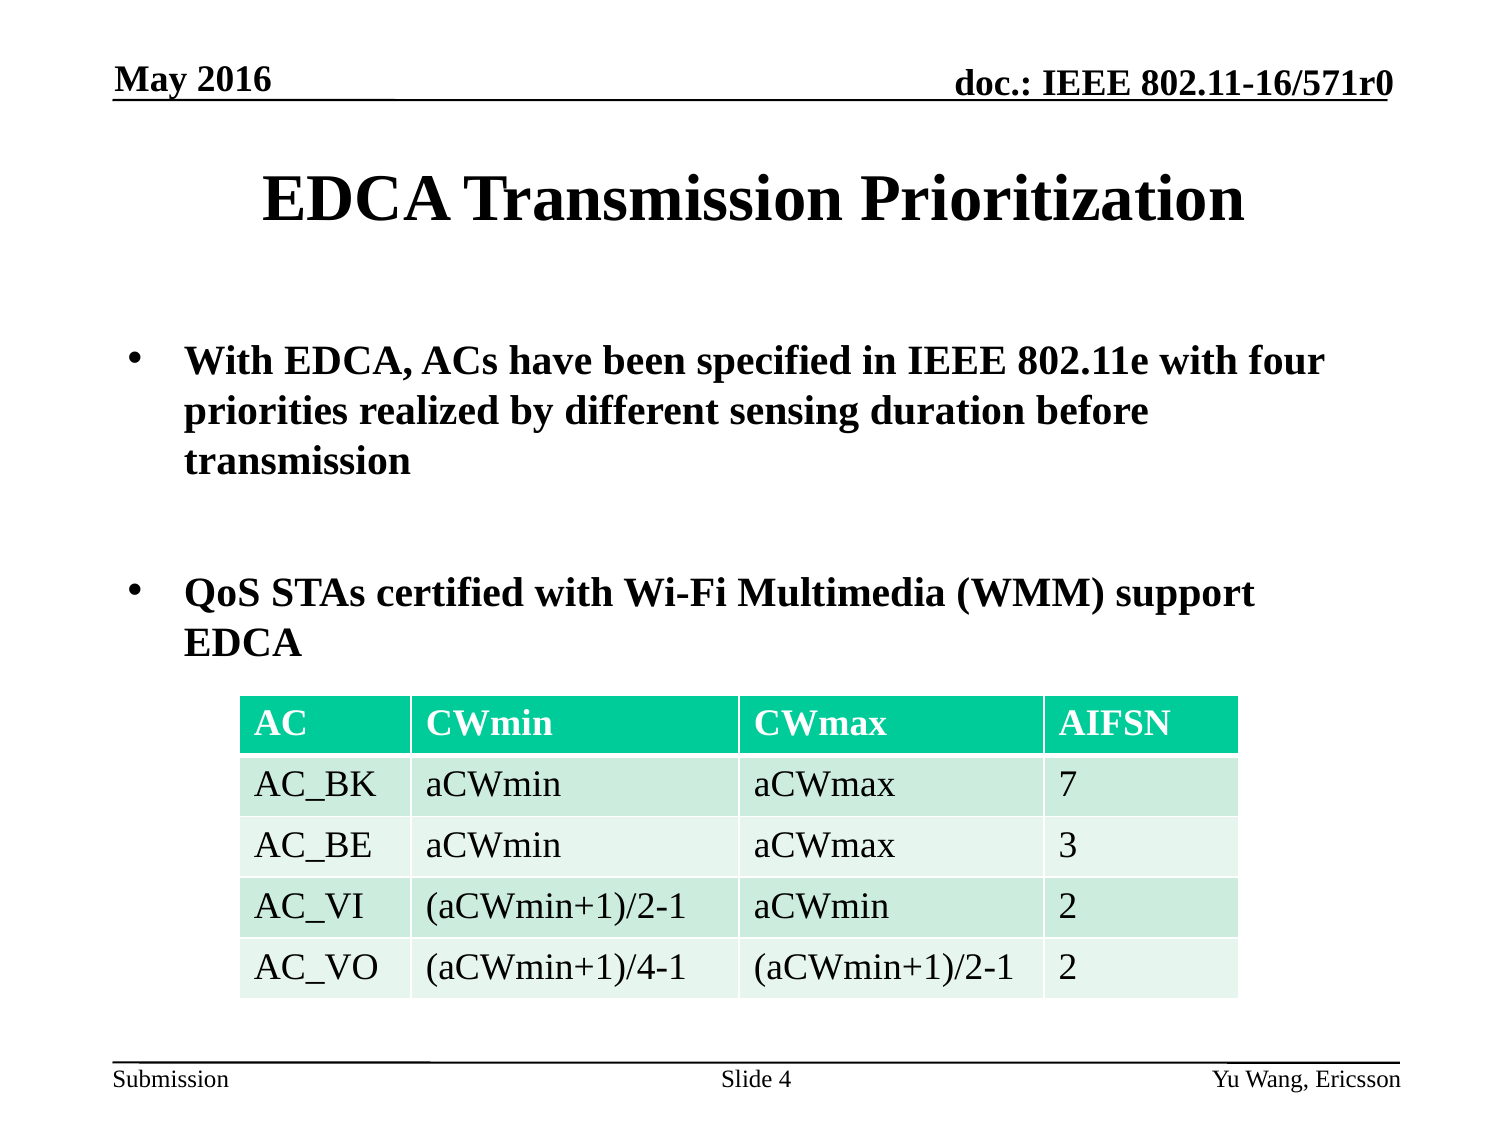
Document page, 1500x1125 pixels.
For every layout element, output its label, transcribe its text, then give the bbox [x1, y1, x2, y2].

table_cell aCWmin [412, 758, 738, 816]
table_cell aCWmin [412, 817, 738, 876]
table_cell AC_BE [240, 817, 410, 876]
title EDCA Transmission Prioritization [116, 105, 1393, 282]
table_header CWmax [740, 696, 1043, 753]
table_cell (aCWmin+1)/2-1 [412, 878, 738, 937]
table_cell aCWmax [740, 817, 1043, 876]
table_cell aCWmin [740, 878, 1043, 937]
footer Yu Wang, Ericsson [902, 1061, 1402, 1093]
table_header AC [240, 696, 410, 753]
table_cell 3 [1045, 817, 1238, 876]
table_cell 2 [1045, 878, 1238, 937]
table_header CWmin [412, 696, 738, 753]
slide_number Slide 4 [712, 1061, 800, 1123]
table_cell aCWmax [740, 758, 1043, 816]
table_cell 2 [1045, 939, 1238, 998]
table_cell AC_VO [240, 939, 410, 998]
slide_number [114, 54, 540, 100]
table_cell AC_BK [240, 758, 410, 816]
table_cell 7 [1045, 758, 1238, 816]
table_cell AC_VI [240, 878, 410, 937]
list With EDCA, ACs have been specified in IEEE 802.11e with four priorities realized by different sensing duration before transmission QoS STAs certified with Wi-Fi Multimedia (WMM) support EDCA [112, 324, 1388, 655]
table_cell (aCWmin+1)/2-1 [740, 939, 1043, 998]
table_header AIFSN [1045, 696, 1238, 753]
table_cell (aCWmin+1)/4-1 [412, 939, 738, 998]
